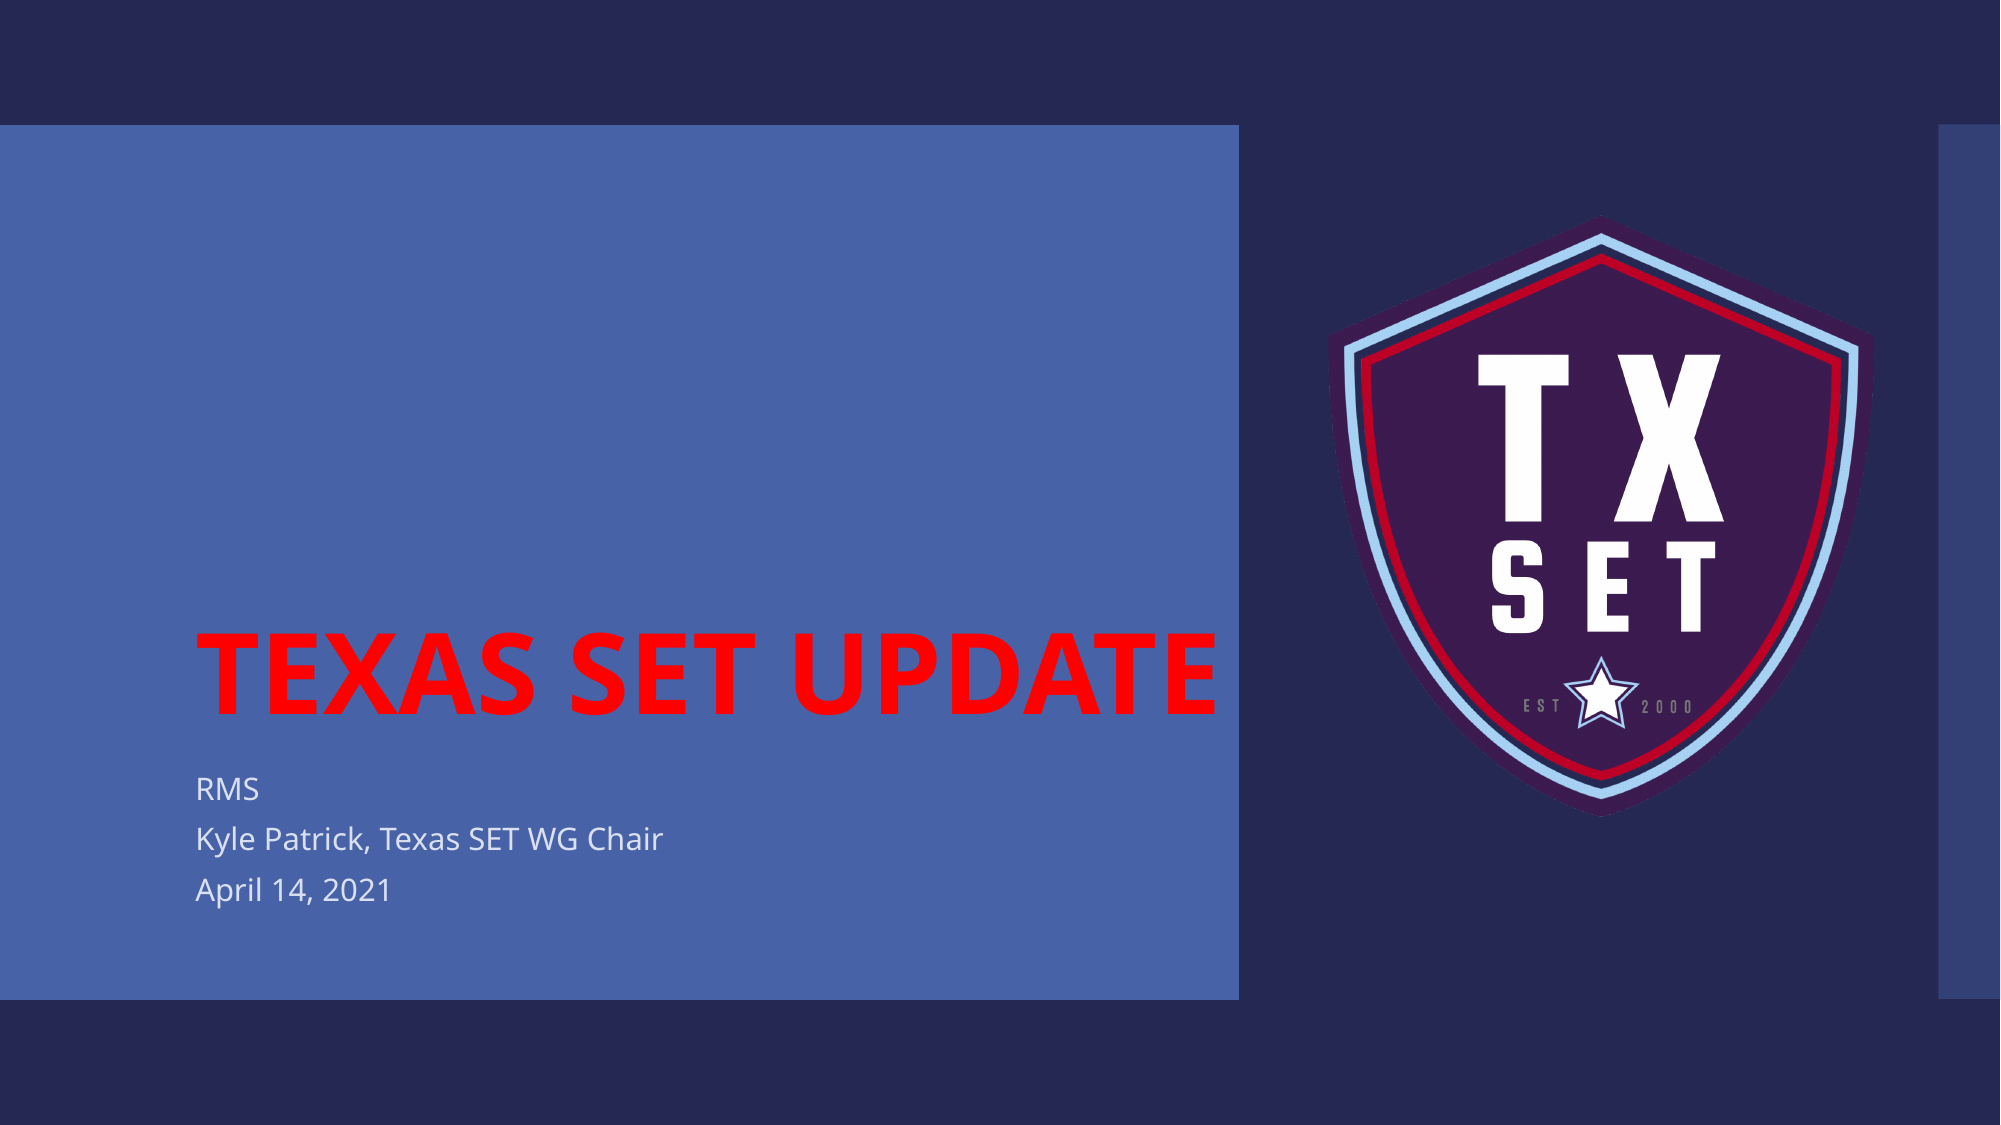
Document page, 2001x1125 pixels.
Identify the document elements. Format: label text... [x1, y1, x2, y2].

picture [1318, 124, 1886, 1000]
text_box [0, 124, 1240, 1001]
text_box [1937, 124, 2000, 1000]
subtitle RMS Kyle Patrick, Texas SET WG Chair April 14, 2021 [180, 766, 1171, 917]
title TEXAS SET UPDATE [180, 213, 1239, 747]
text_box [0, 0, 2000, 1125]
